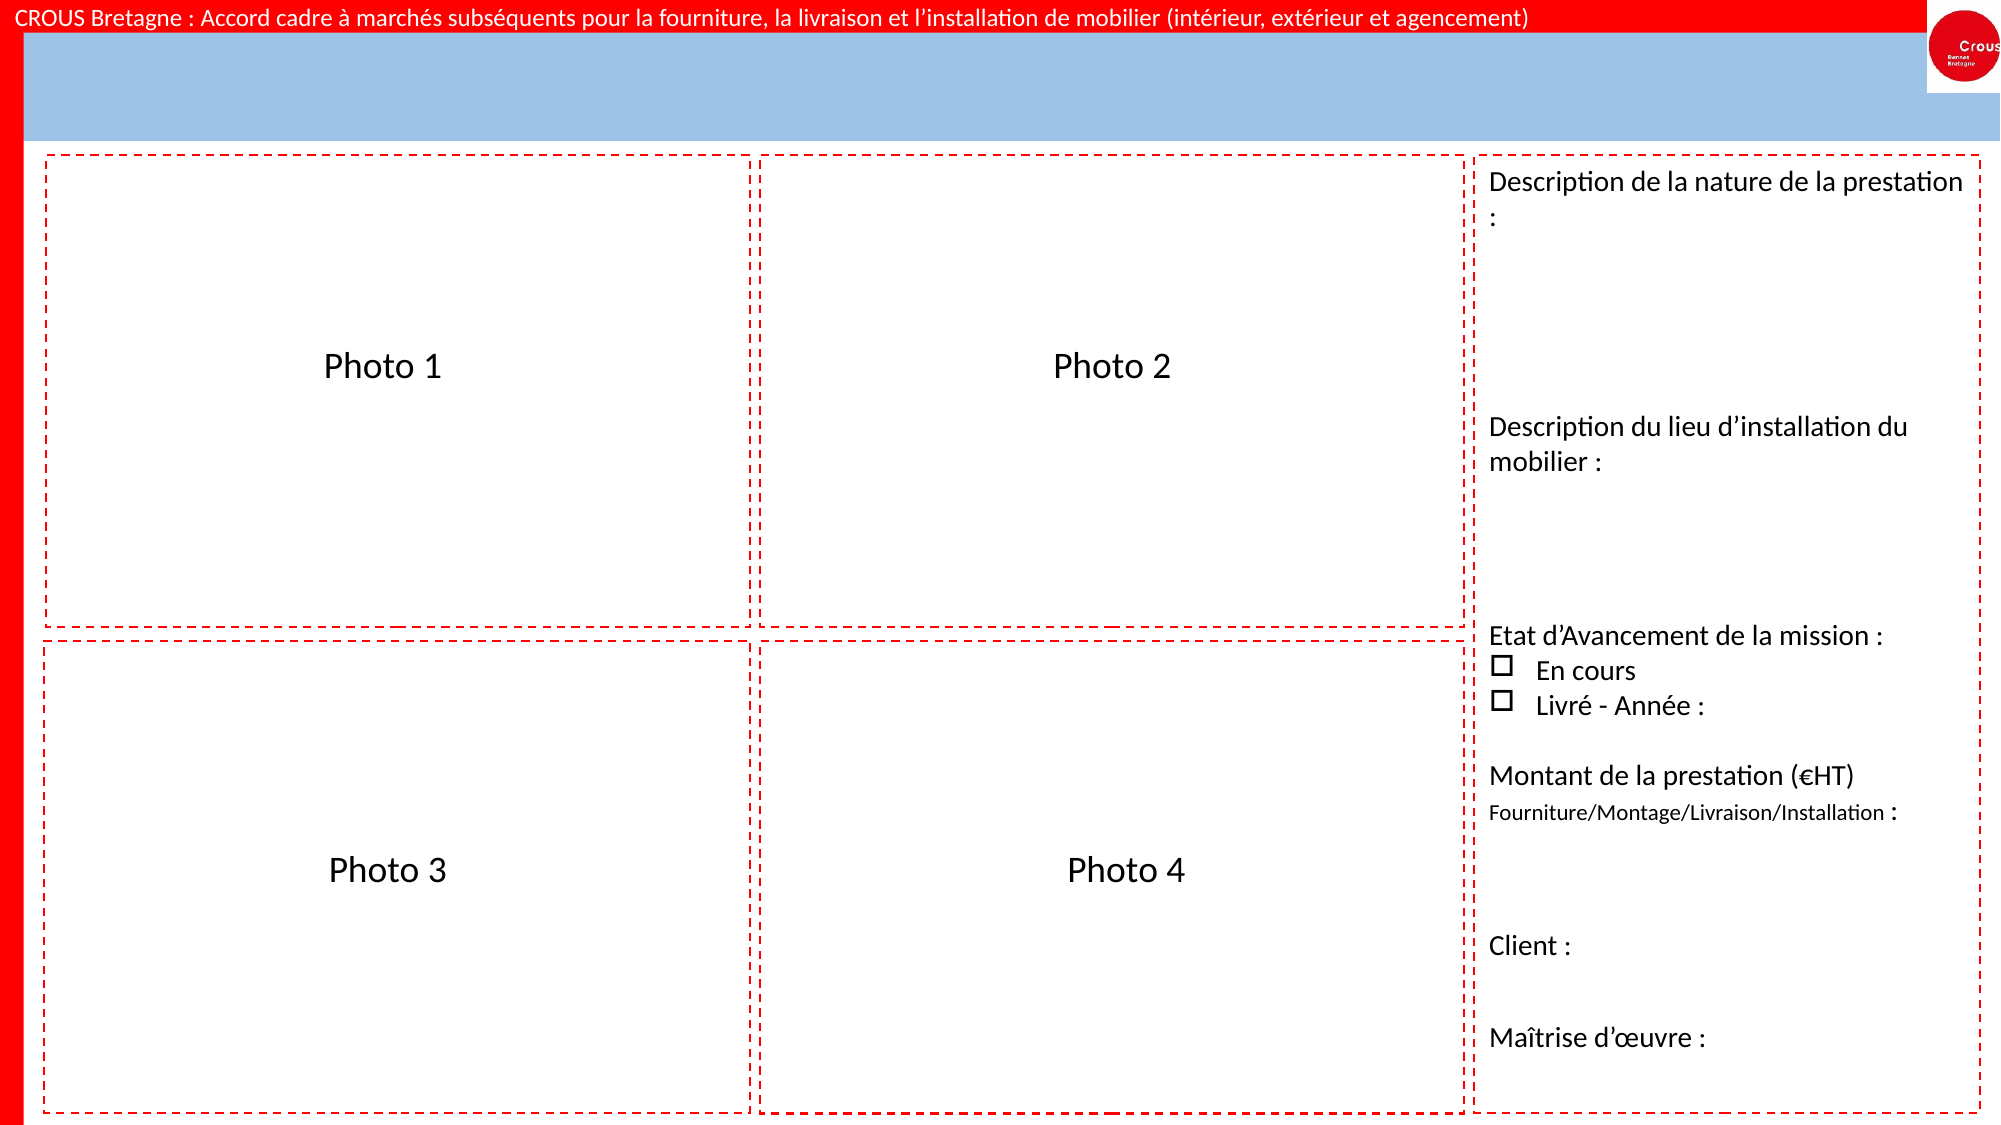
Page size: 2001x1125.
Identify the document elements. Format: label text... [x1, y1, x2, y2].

picture [1927, 0, 2000, 93]
text_box Photo 3 [313, 837, 462, 898]
text_box Photo 4 [1052, 837, 1201, 898]
text_box Photo 1 [309, 333, 458, 394]
text_box Photo 2 [1038, 333, 1187, 394]
